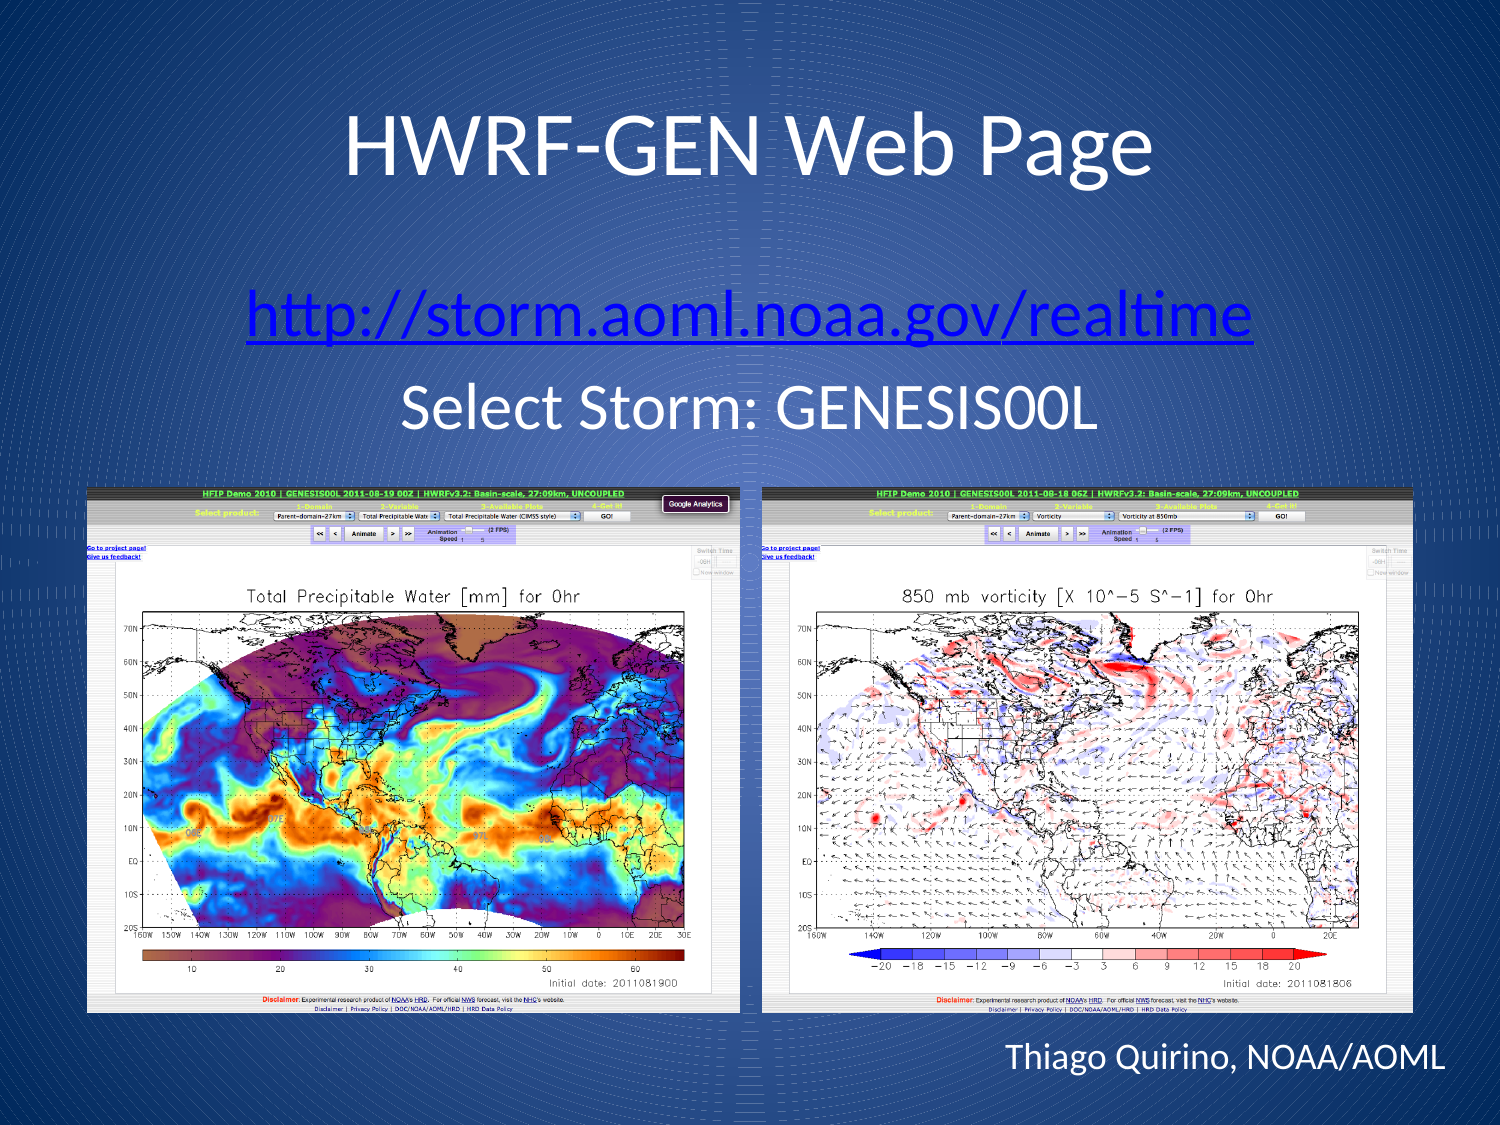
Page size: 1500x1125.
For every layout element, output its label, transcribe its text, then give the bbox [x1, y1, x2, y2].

text_box Thiago Quirino, NOAA/AOML [990, 1024, 1461, 1085]
list http://storm.aoml.noaa.gov/realtime Select Storm: GENESIS00L [75, 262, 1425, 1005]
title HWRF-GEN Web Page [75, 45, 1425, 233]
picture [86, 487, 740, 1013]
picture [761, 487, 1413, 1013]
